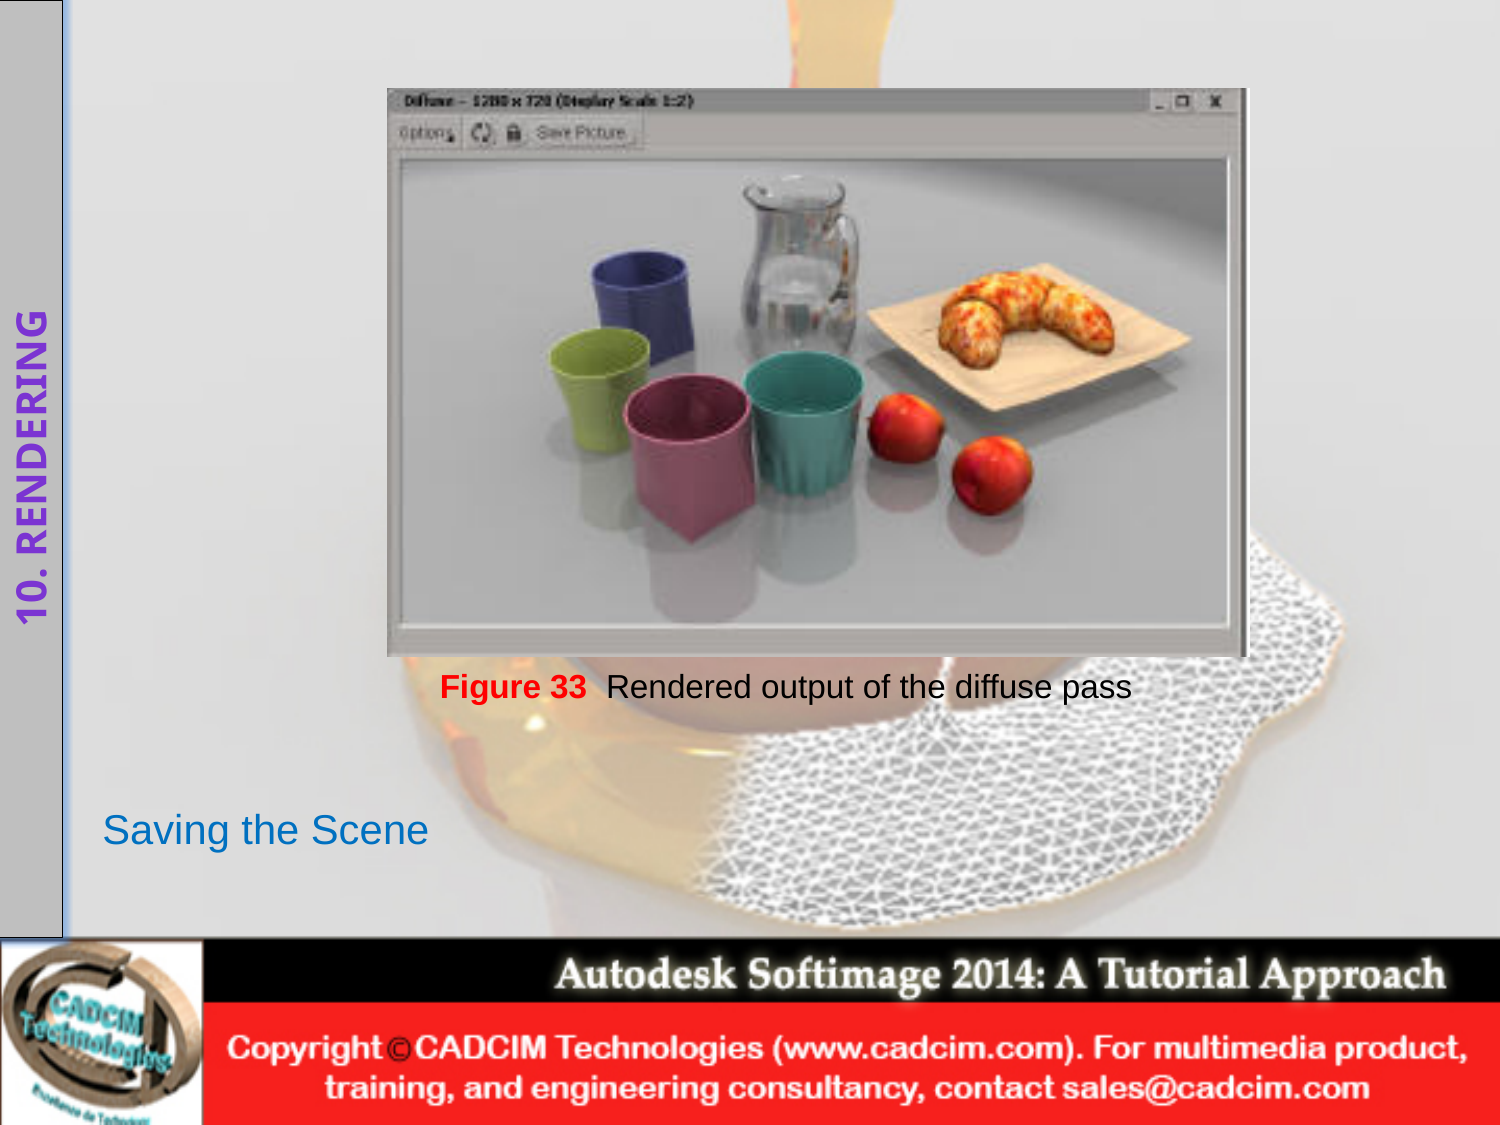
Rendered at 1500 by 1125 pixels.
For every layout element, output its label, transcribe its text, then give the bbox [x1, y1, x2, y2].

picture [0, 0, 1500, 1125]
text_box Saving the Scene [87, 750, 838, 860]
text_box Figure 33 Rendered output of the diffuse pass [424, 665, 1188, 713]
